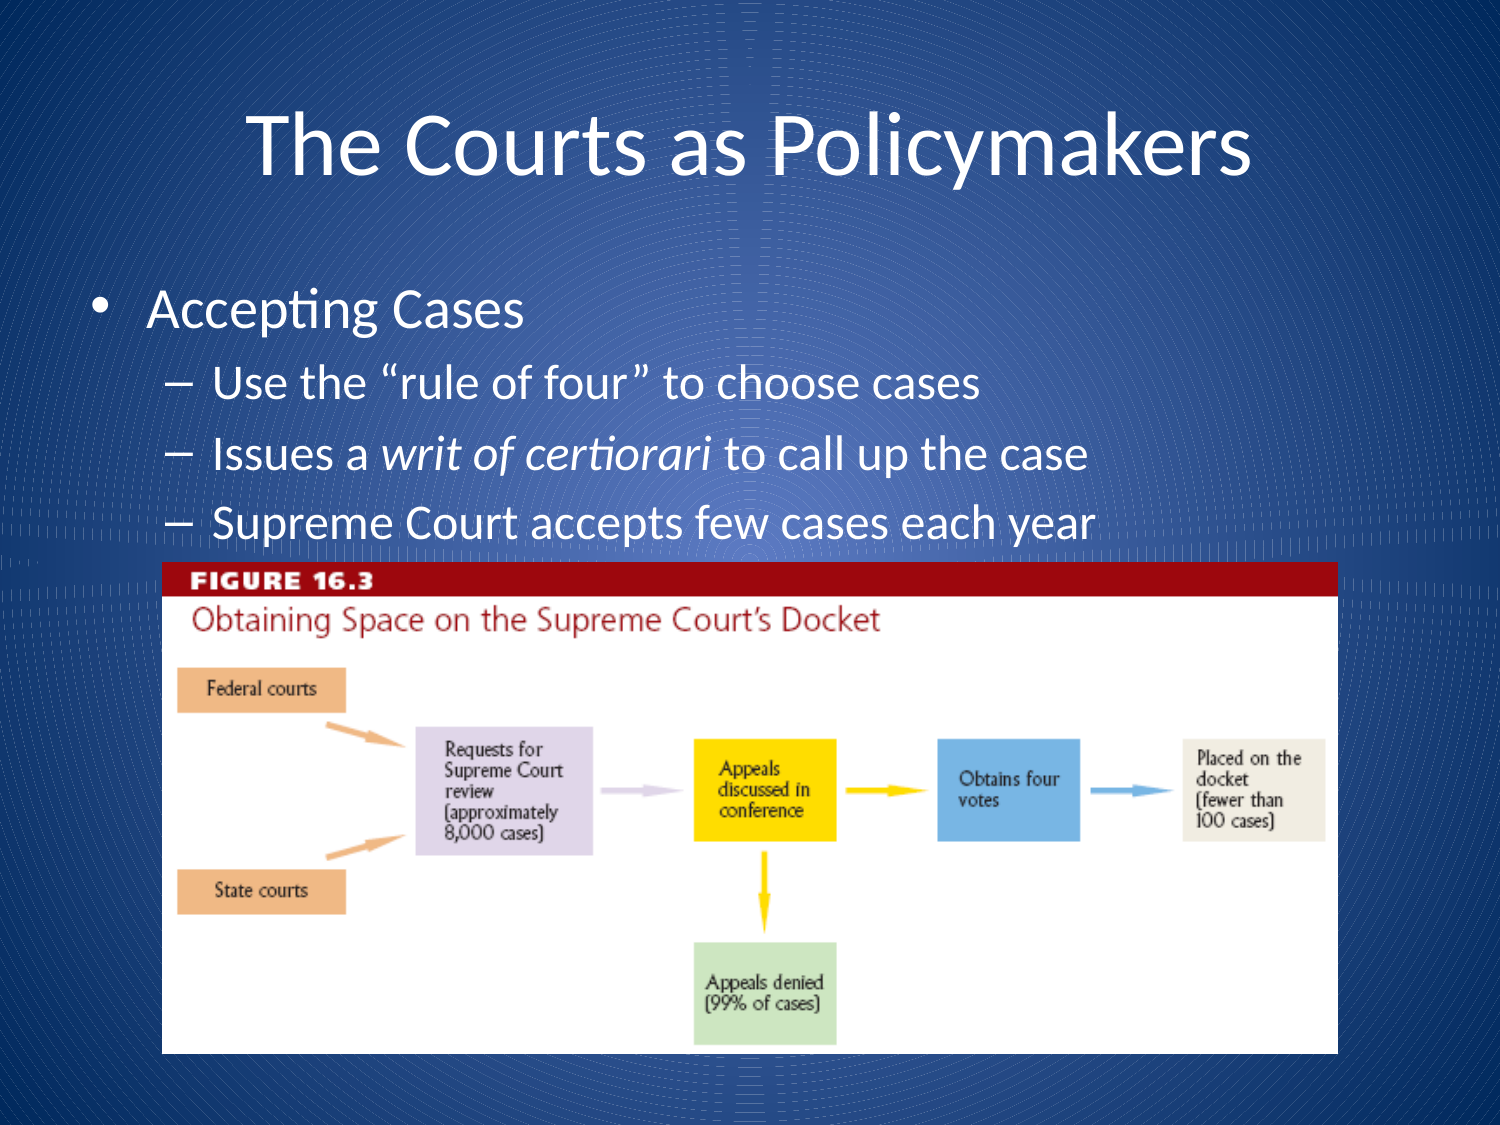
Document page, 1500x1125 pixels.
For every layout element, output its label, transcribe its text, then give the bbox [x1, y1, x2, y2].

title The Courts as Policymakers [75, 45, 1425, 233]
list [162, 562, 1338, 1054]
list Accepting Cases Use the “rule of four” to choose cases Issues a writ of certiorari to call up the case Supreme Court accepts few cases each year [75, 262, 1425, 621]
